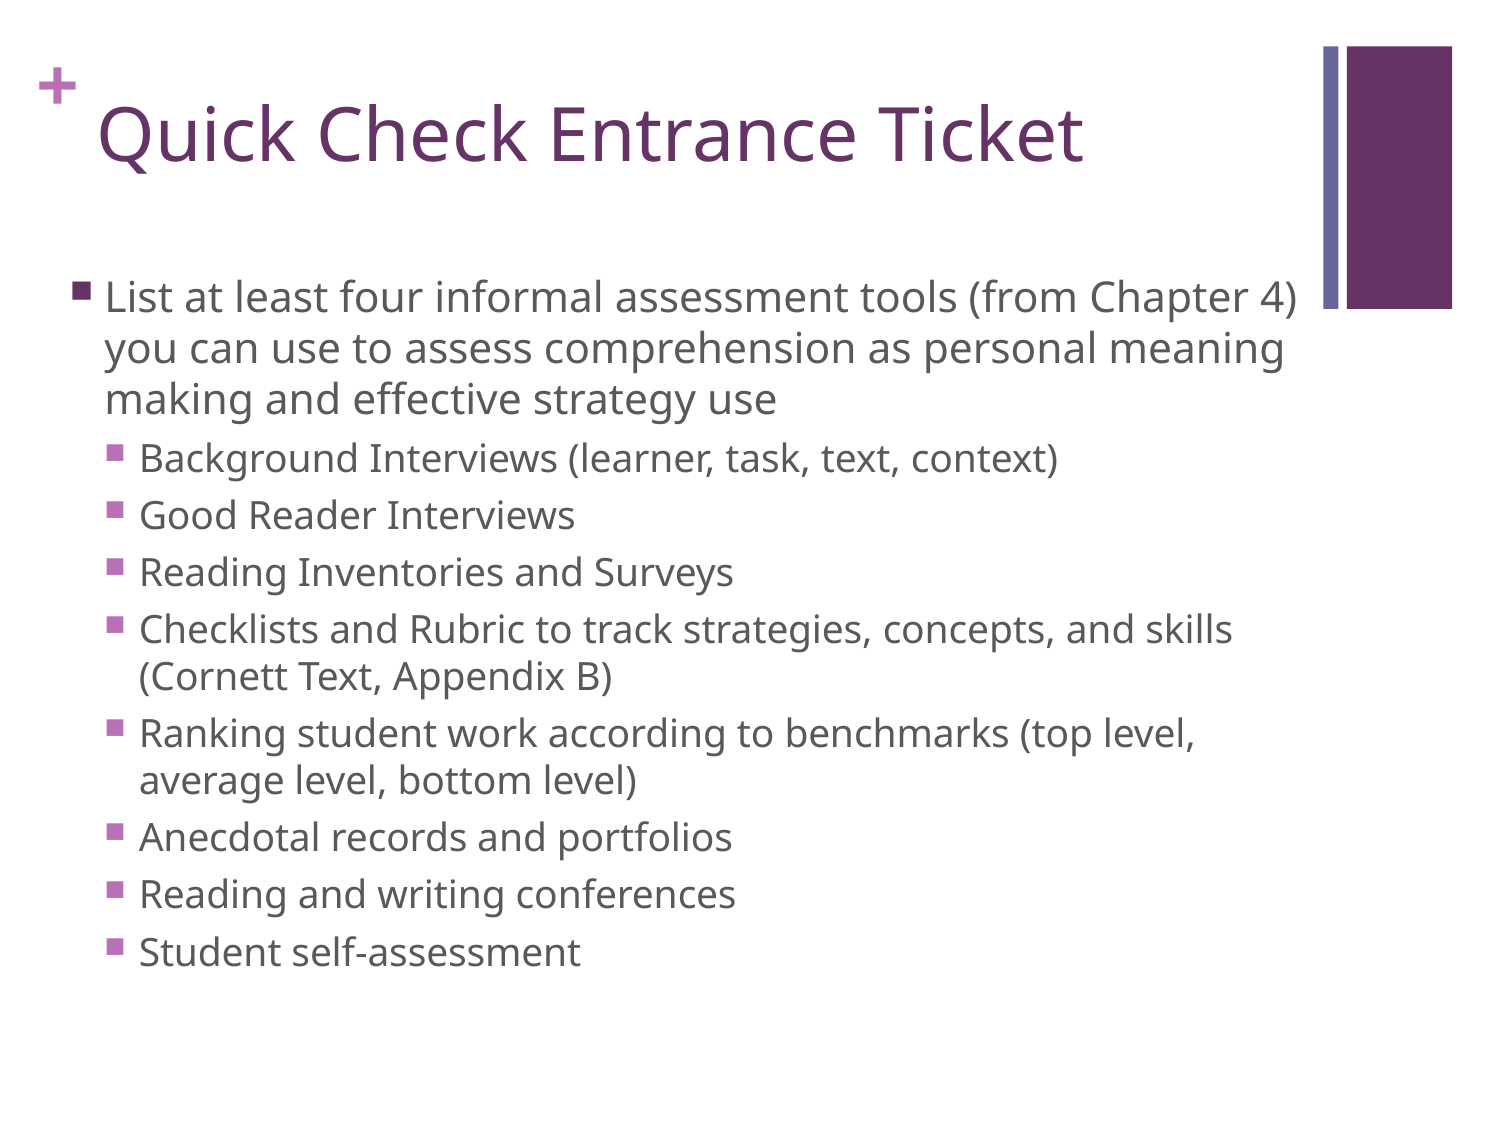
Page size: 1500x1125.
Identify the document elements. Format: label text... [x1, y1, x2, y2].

list List at least four informal assessment tools (from Chapter 4) you can use to assess comprehension as personal meaning making and effective strategy use Background Interviews (learner, task, text, context) Good Reader Interviews Reading Inventories and Surveys Checklists and Rubric to track strategies, concepts, and skills (Cornett Text, Appendix B) Ranking student work according to benchmarks (top level, average level, bottom level) Anecdotal records and portfolios Reading and writing conferences Student self-assessment [54, 262, 1362, 986]
title Quick Check Entrance Ticket [81, 79, 1322, 262]
